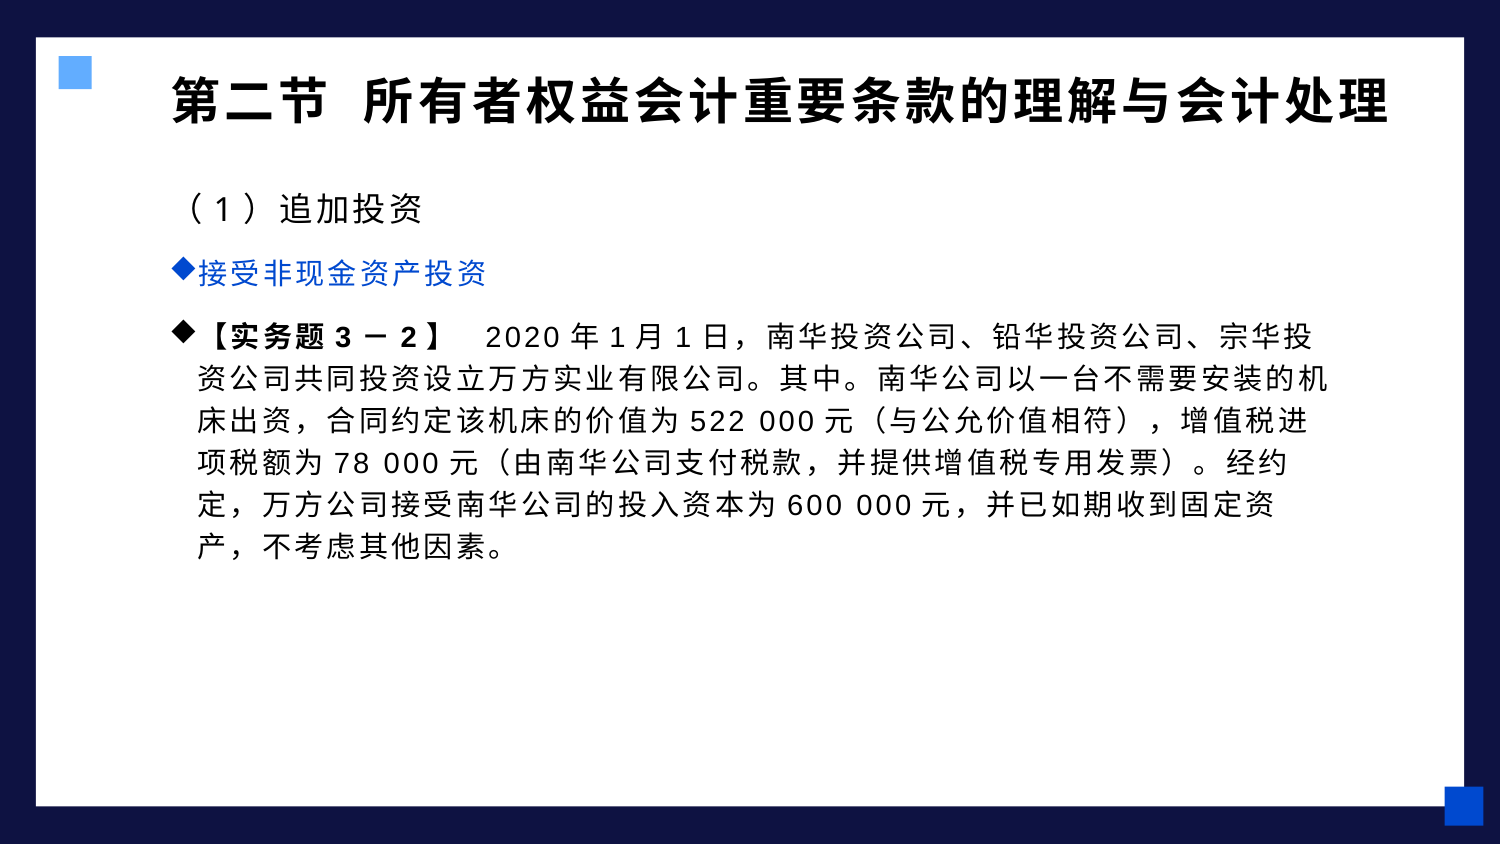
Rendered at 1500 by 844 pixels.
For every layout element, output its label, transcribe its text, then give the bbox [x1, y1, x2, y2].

title 第二节 所有者权益会计重要条款的理解与会计处理 [141, 48, 1415, 139]
list （1）追加投资 接受非现金资产投资 【实务题3－2】 2020年1月1日，南华投资公司、铅华投资公司、宗华投资公司共同投资设立万方实业有限公司。其中。南华公司以一台不需要安装的机床出资，合同约定该机床的价值为522 000元（与公允价值相符），增值税进项税额为78 000元（由南华公司支付税款，并提供增值税专用发票）。经约定，万方公司接受南华公司的投入资本为600 000元，并已如期收到固定资产，不考虑其他因素。 [152, 179, 1348, 605]
